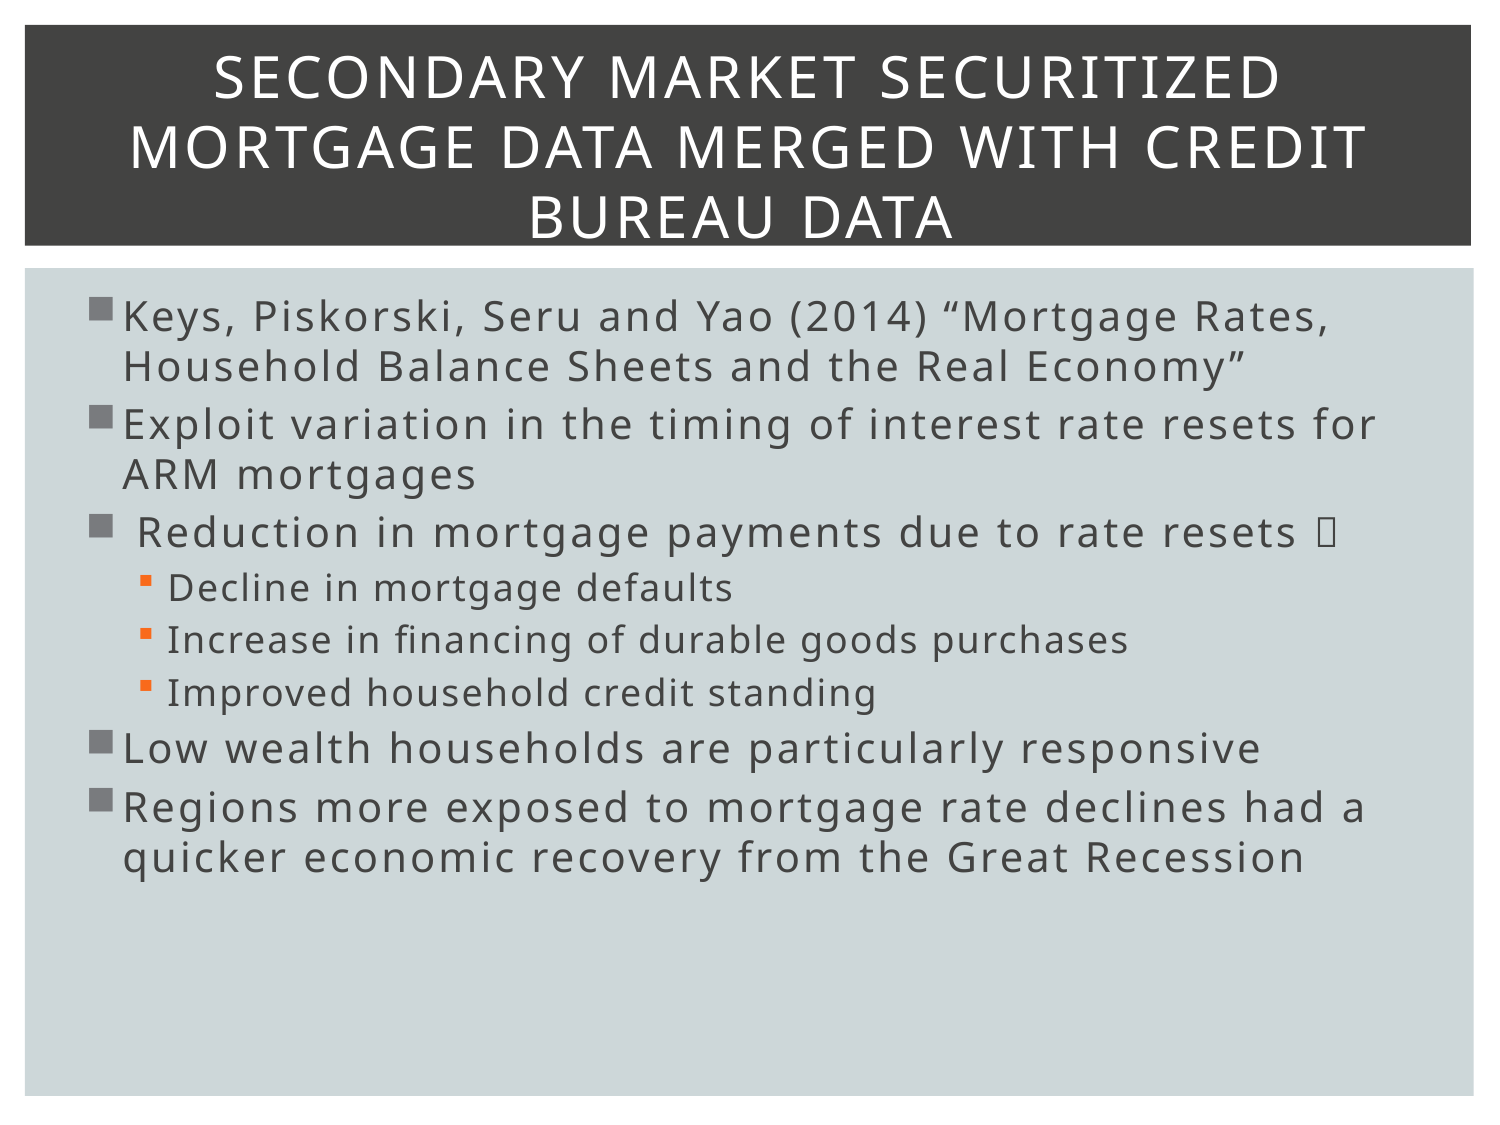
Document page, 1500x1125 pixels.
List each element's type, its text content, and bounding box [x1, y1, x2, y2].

title Secondary Market Securitized Mortgage Data Merged with Credit Bureau Data [62, 58, 1438, 232]
list Keys, Piskorski, Seru and Yao (2014) “Mortgage Rates, Household Balance Sheets and the Real Economy” Exploit variation in the timing of interest rate resets for ARM mortgages Reduction in mortgage payments due to rate resets  Decline in mortgage defaults Increase in financing of durable goods purchases Improved household credit standing Low wealth households are particularly responsive Regions more exposed to mortgage rate declines had a quicker economic recovery from the Great Recession [62, 281, 1442, 1005]
